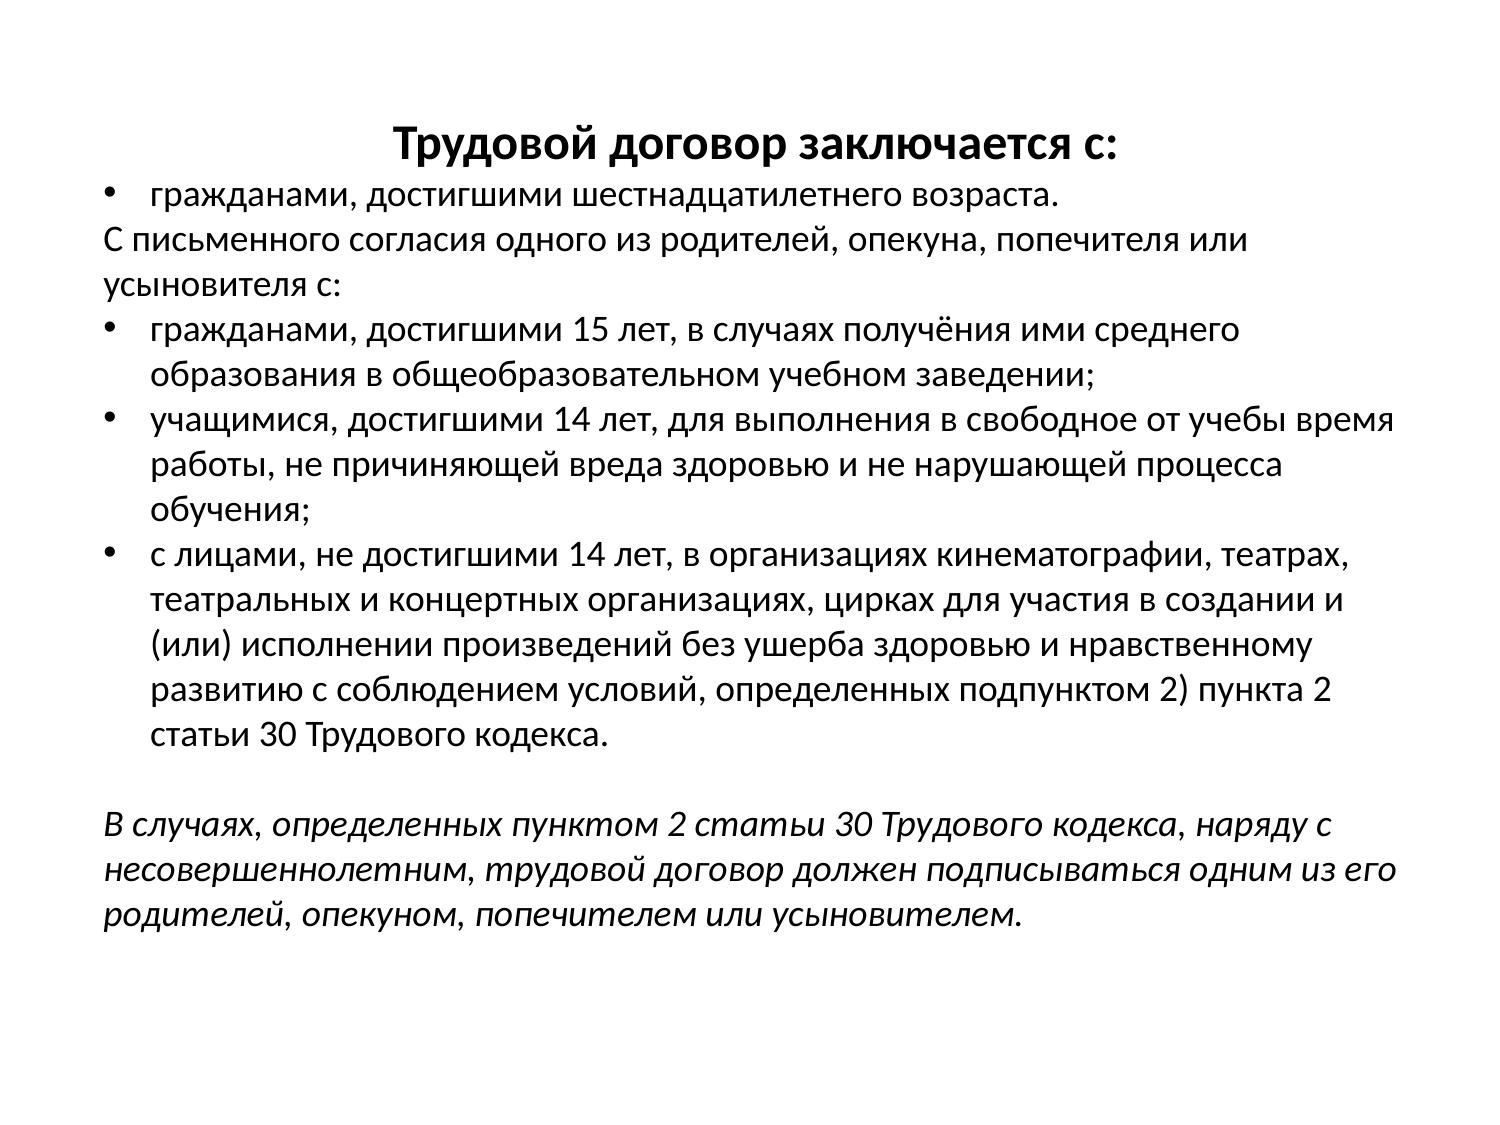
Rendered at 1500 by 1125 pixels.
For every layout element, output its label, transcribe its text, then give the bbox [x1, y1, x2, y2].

text_box Трудовой договор заключается с: гражданами, достигшими шестнадцатилетнего возраста. С письменного согласия одного из родителей, опекуна, попечителя или усыновителя с: гражданами, достигшими 15 лет, в случаях получёния ими среднего образования в общеобразовательном учебном заведении; учащимися, достигшими 14 лет, для выполнения в свободное от учебы время работы, не причиняющей вреда здоровью и не нарушающей процесса обучения; с лицами, не достигшими 14 лет, в организациях кинематографии, театрах, театральных и концертных организациях, цирках для участия в создании и (или) исполнении произведений без ушерба здоровью и нравственному развитию с соблюдением условий, определенных подпунктом 2) пункта 2 статьи 30 Трудового кодекса. В случаях, определенных пунктом 2 статьи 30 Трудового кодекса, наряду с несовершеннолетним, трудовой договор должен подписываться одним из его родителей, опекуном, попечителем или усыновителем. [88, 101, 1424, 942]
